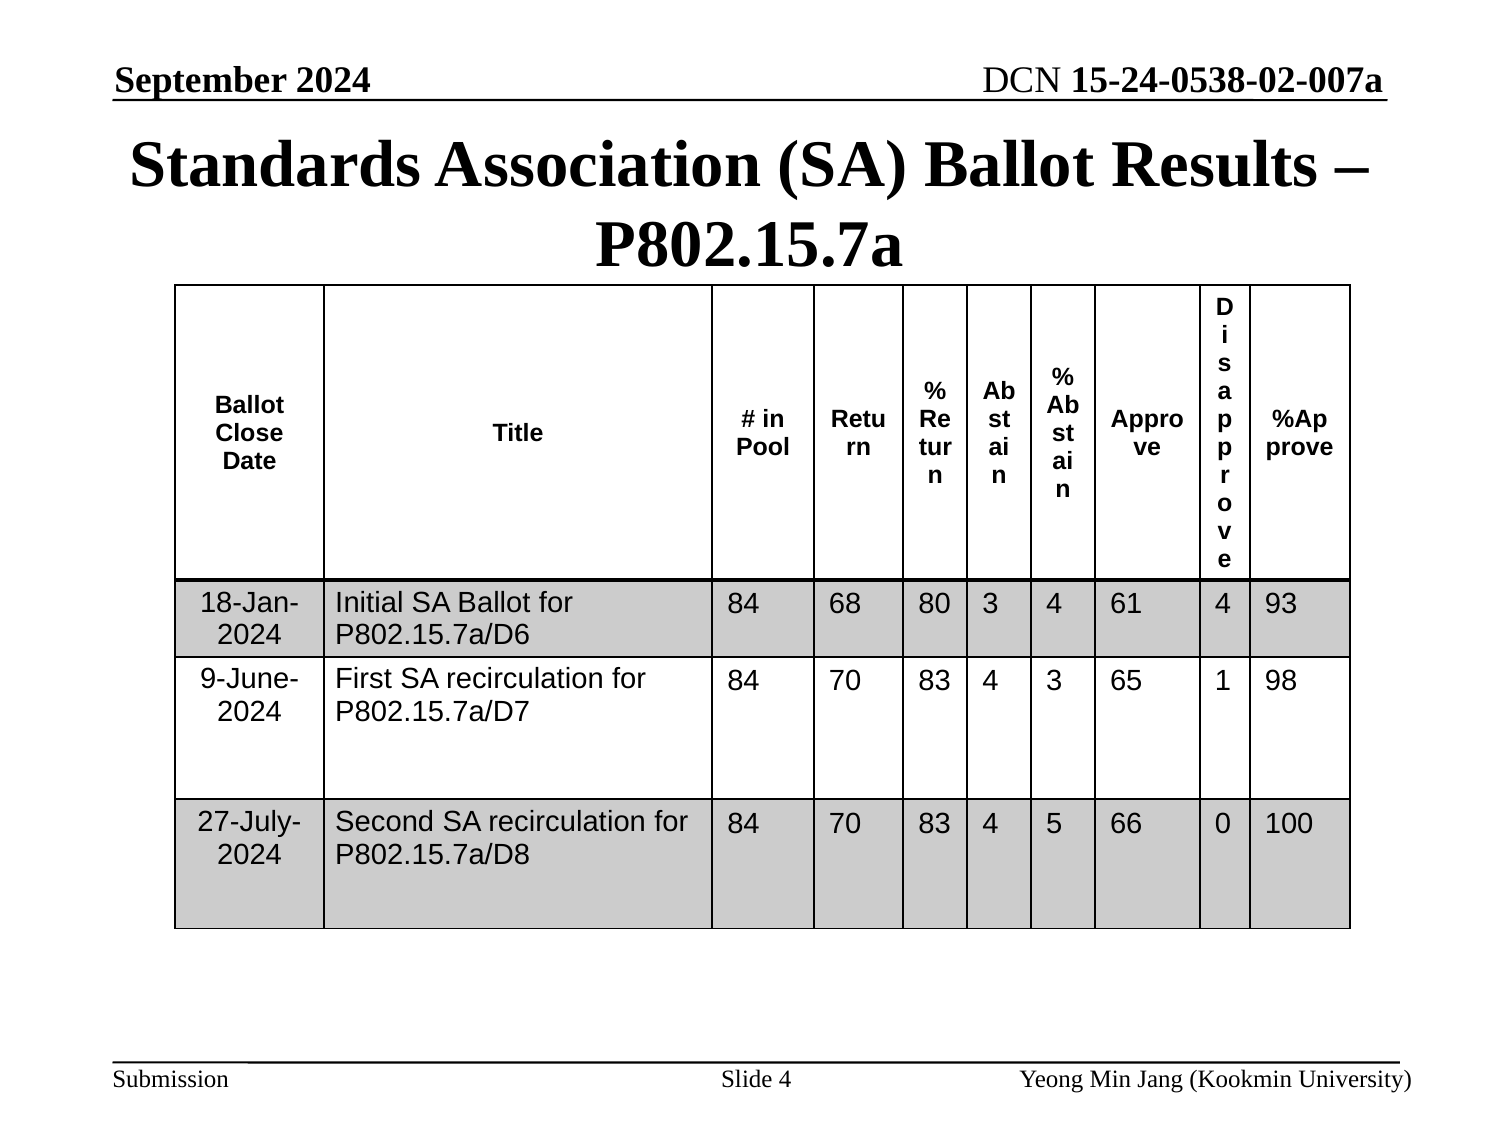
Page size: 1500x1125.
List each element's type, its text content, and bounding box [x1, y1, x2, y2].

table_cell 66 [1096, 800, 1199, 928]
table_header Return [815, 286, 902, 578]
table_cell 68 [815, 582, 902, 656]
table_header Abstain [968, 286, 1030, 578]
table_header Disapprove [1201, 286, 1249, 578]
table_cell Second SA recirculation for P802.15.7a/D8 [325, 800, 711, 928]
table_cell 61 [1096, 582, 1199, 656]
table_cell 3 [968, 582, 1030, 656]
footer Yeong Min Jang (Kookmin University) [1014, 1061, 1413, 1093]
table_cell 3 [1032, 658, 1094, 798]
table_cell 84 [713, 582, 813, 656]
table_cell 18-Jan-2024 [176, 582, 323, 656]
table_cell 4 [968, 658, 1030, 798]
table_cell 83 [904, 658, 966, 798]
table_cell 80 [904, 582, 966, 656]
table_cell 70 [815, 658, 902, 798]
table_cell 84 [713, 658, 813, 798]
table_cell 27-July-2024 [176, 800, 323, 928]
table_cell 70 [815, 800, 902, 928]
table_header Title [325, 286, 711, 578]
table_cell First SA recirculation for P802.15.7a/D7 [325, 658, 711, 798]
table_header %Approve [1251, 286, 1349, 578]
table_header %Return [904, 286, 966, 578]
table_cell Initial SA Ballot for P802.15.7a/D6 [325, 582, 711, 656]
table_cell 65 [1096, 658, 1199, 798]
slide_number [114, 54, 374, 101]
table_header # in Pool [713, 286, 813, 578]
table_header %Abstain [1032, 286, 1094, 578]
table_cell 4 [1032, 582, 1094, 656]
table_cell 93 [1251, 582, 1349, 656]
table_cell 4 [968, 800, 1030, 928]
table_cell 84 [713, 800, 813, 928]
table_cell 1 [1201, 658, 1249, 798]
table_cell 100 [1251, 800, 1349, 928]
table_header Ballot Close Date [176, 286, 323, 578]
table_cell 5 [1032, 800, 1094, 928]
table_header Approve [1096, 286, 1199, 578]
table_cell 83 [904, 800, 966, 928]
table_cell 98 [1251, 658, 1349, 798]
slide_number Slide 4 [712, 1061, 800, 1093]
title Standards Association (SA) Ballot Results – P802.15.7a [112, 112, 1388, 288]
table_cell 0 [1201, 800, 1249, 928]
table_cell 9-June-2024 [176, 658, 323, 798]
table_cell 4 [1201, 582, 1249, 656]
